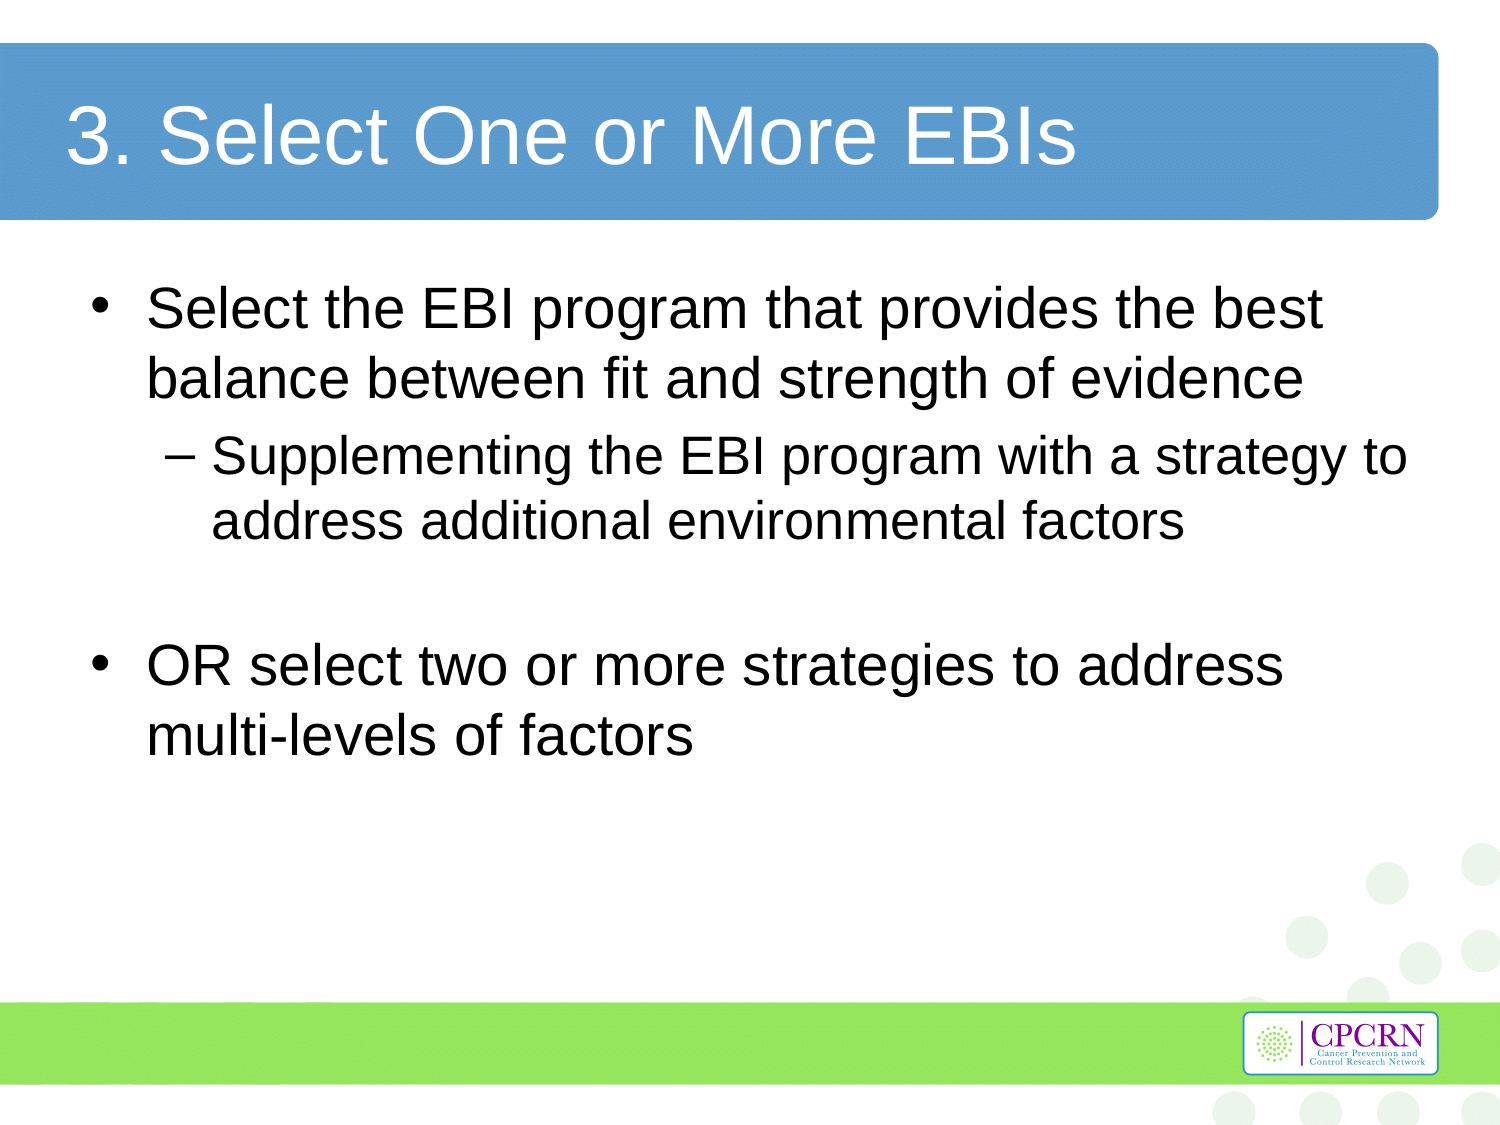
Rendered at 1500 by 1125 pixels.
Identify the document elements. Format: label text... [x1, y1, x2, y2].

list Select the EBI program that provides the best balance between fit and strength of evidence Supplementing the EBI program with a strategy to address additional environmental factors OR select two or more strategies to address multi-levels of factors [75, 262, 1425, 1005]
picture [0, 0, 1500, 1125]
title 3. Select One or More EBIs [50, 37, 1488, 225]
